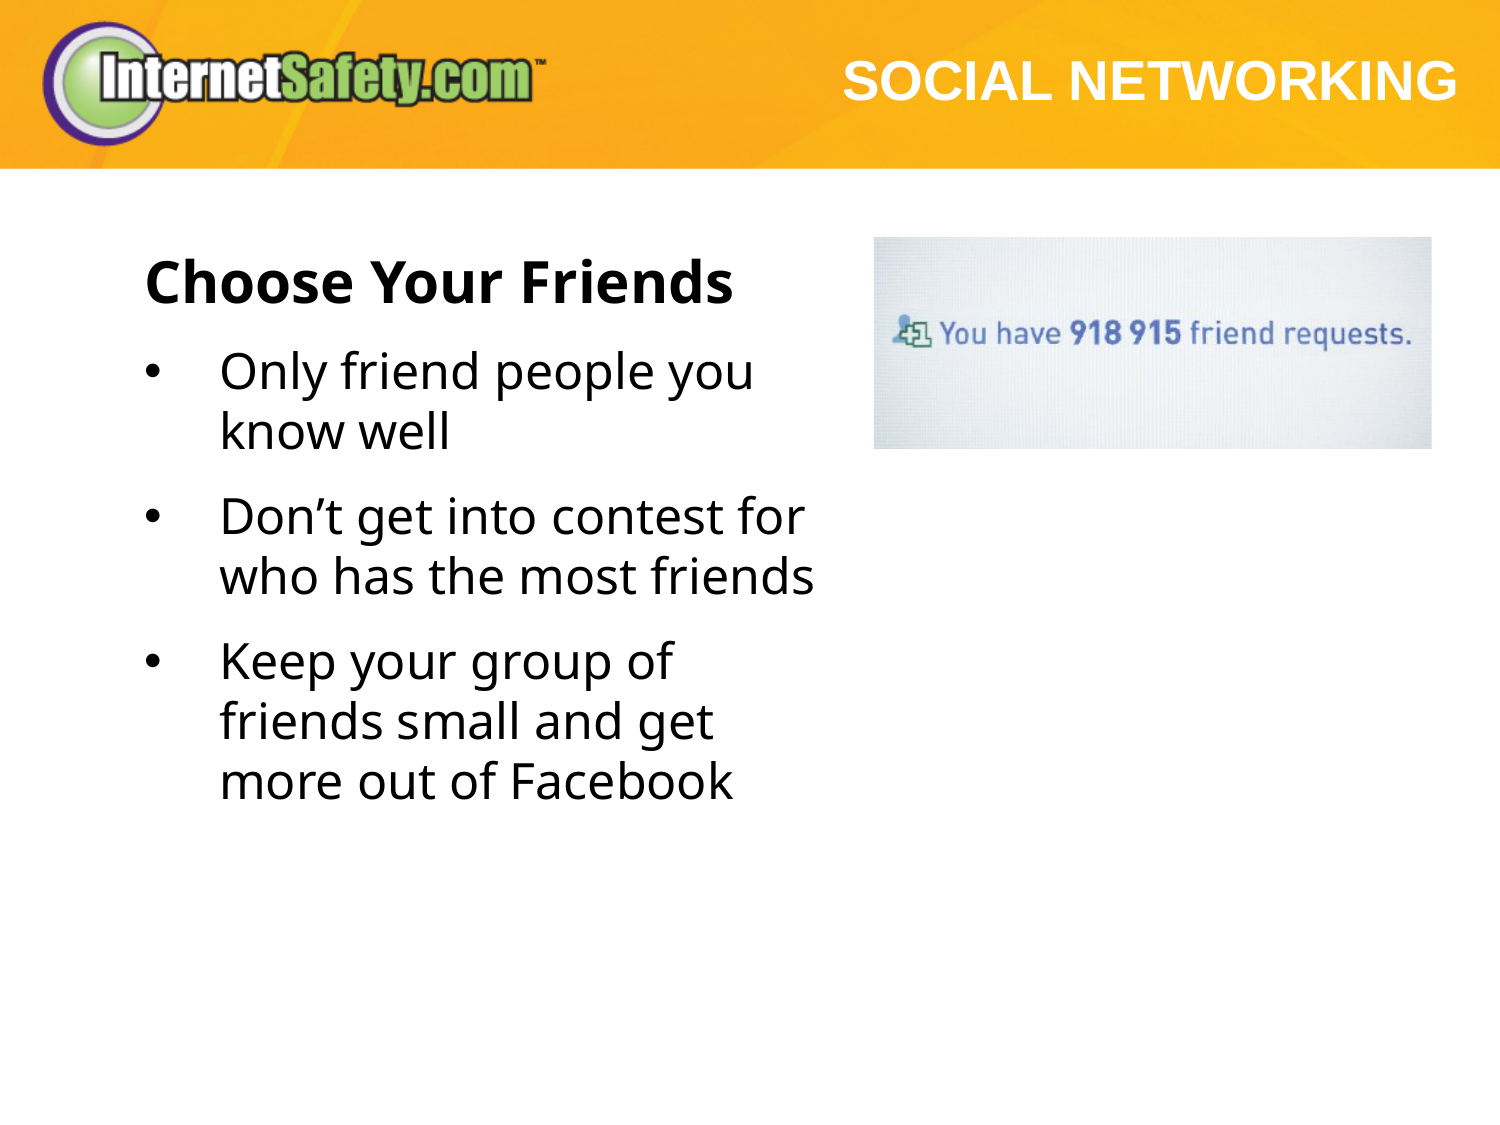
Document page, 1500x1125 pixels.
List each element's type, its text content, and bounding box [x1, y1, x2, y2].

text_box Social networking [564, 36, 1474, 119]
picture [0, 0, 1500, 1125]
text_box Choose Your Friends Only friend people you know well Don’t get into contest for who has the most friends Keep your group of friends small and get more out of Facebook [129, 237, 865, 1031]
